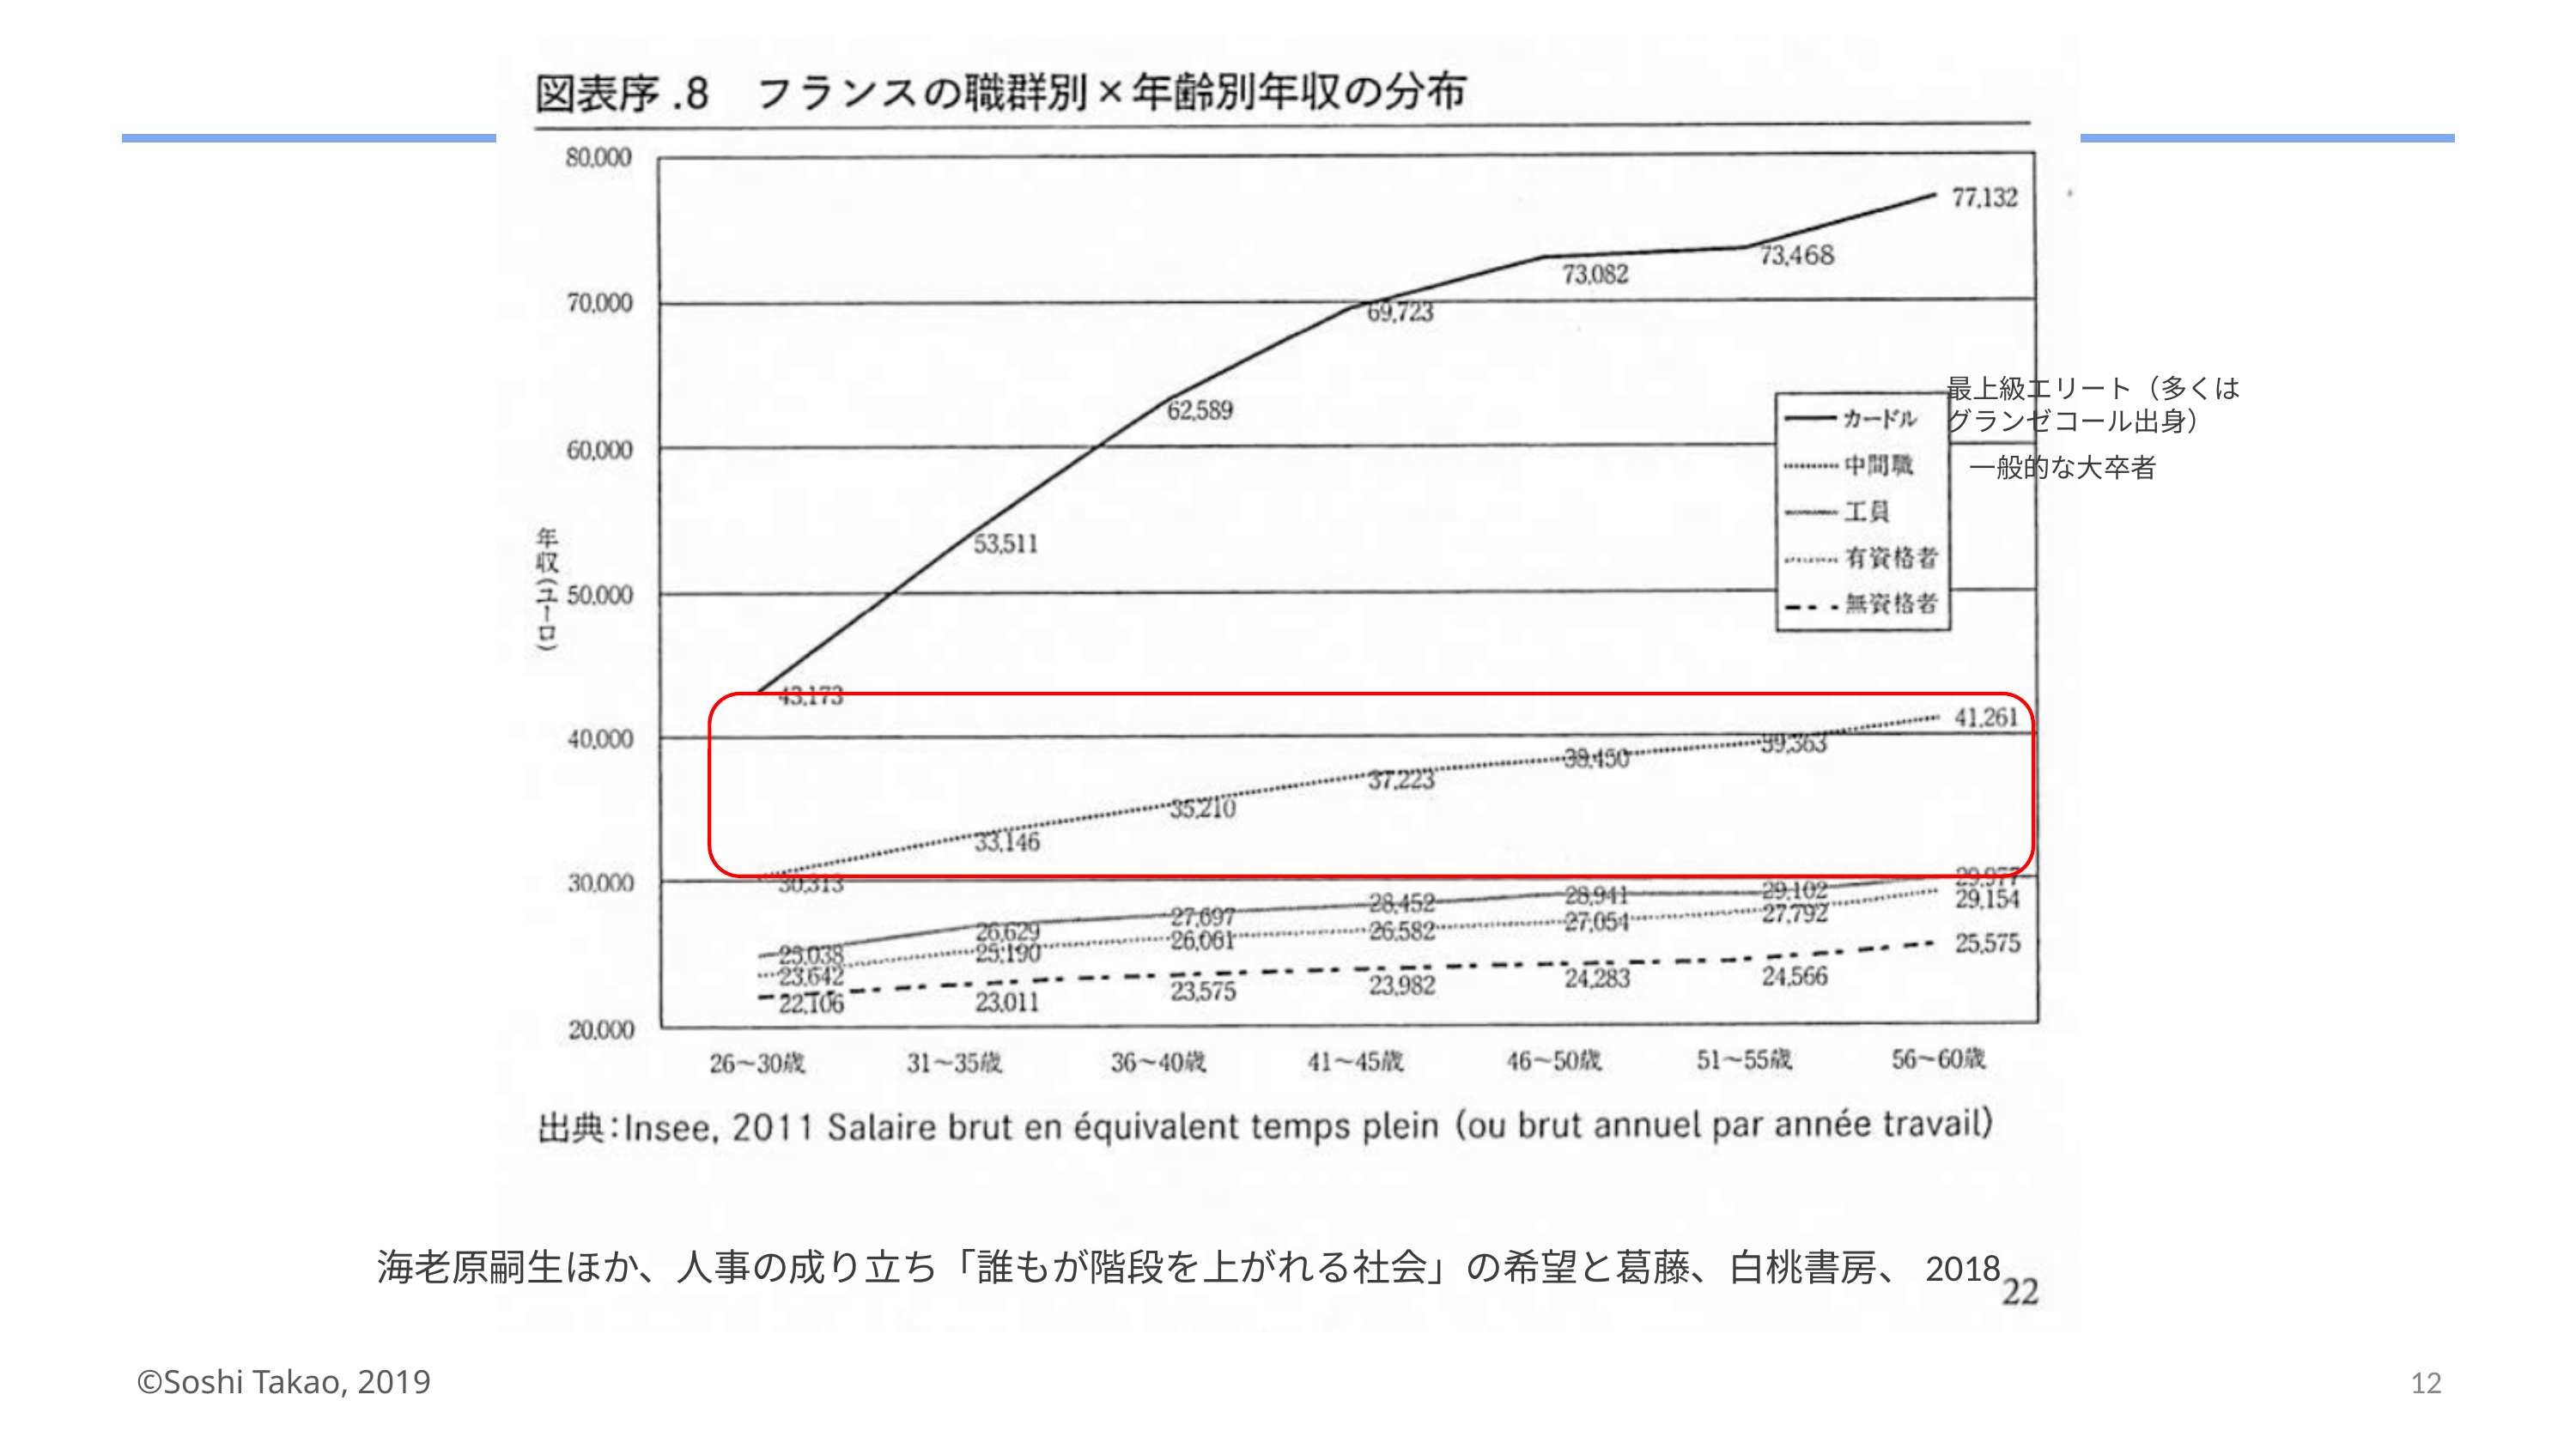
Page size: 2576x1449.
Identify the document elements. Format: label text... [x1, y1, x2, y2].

footer ©Soshi Takao, 2019 [124, 1342, 2304, 1420]
text_box 最上級エリート（多くは グランゼコール出身） [2084, 366, 2254, 443]
text_box 海老原嗣生ほか、人事の成り立ち「誰もが階段を上がれる社会」の希望と葛藤、白桃書房、2018 [363, 1237, 492, 1295]
picture [496, 34, 2081, 1333]
slide_number 12 [2337, 1342, 2456, 1420]
text_box 一般的な大卒者 [2084, 444, 2171, 489]
